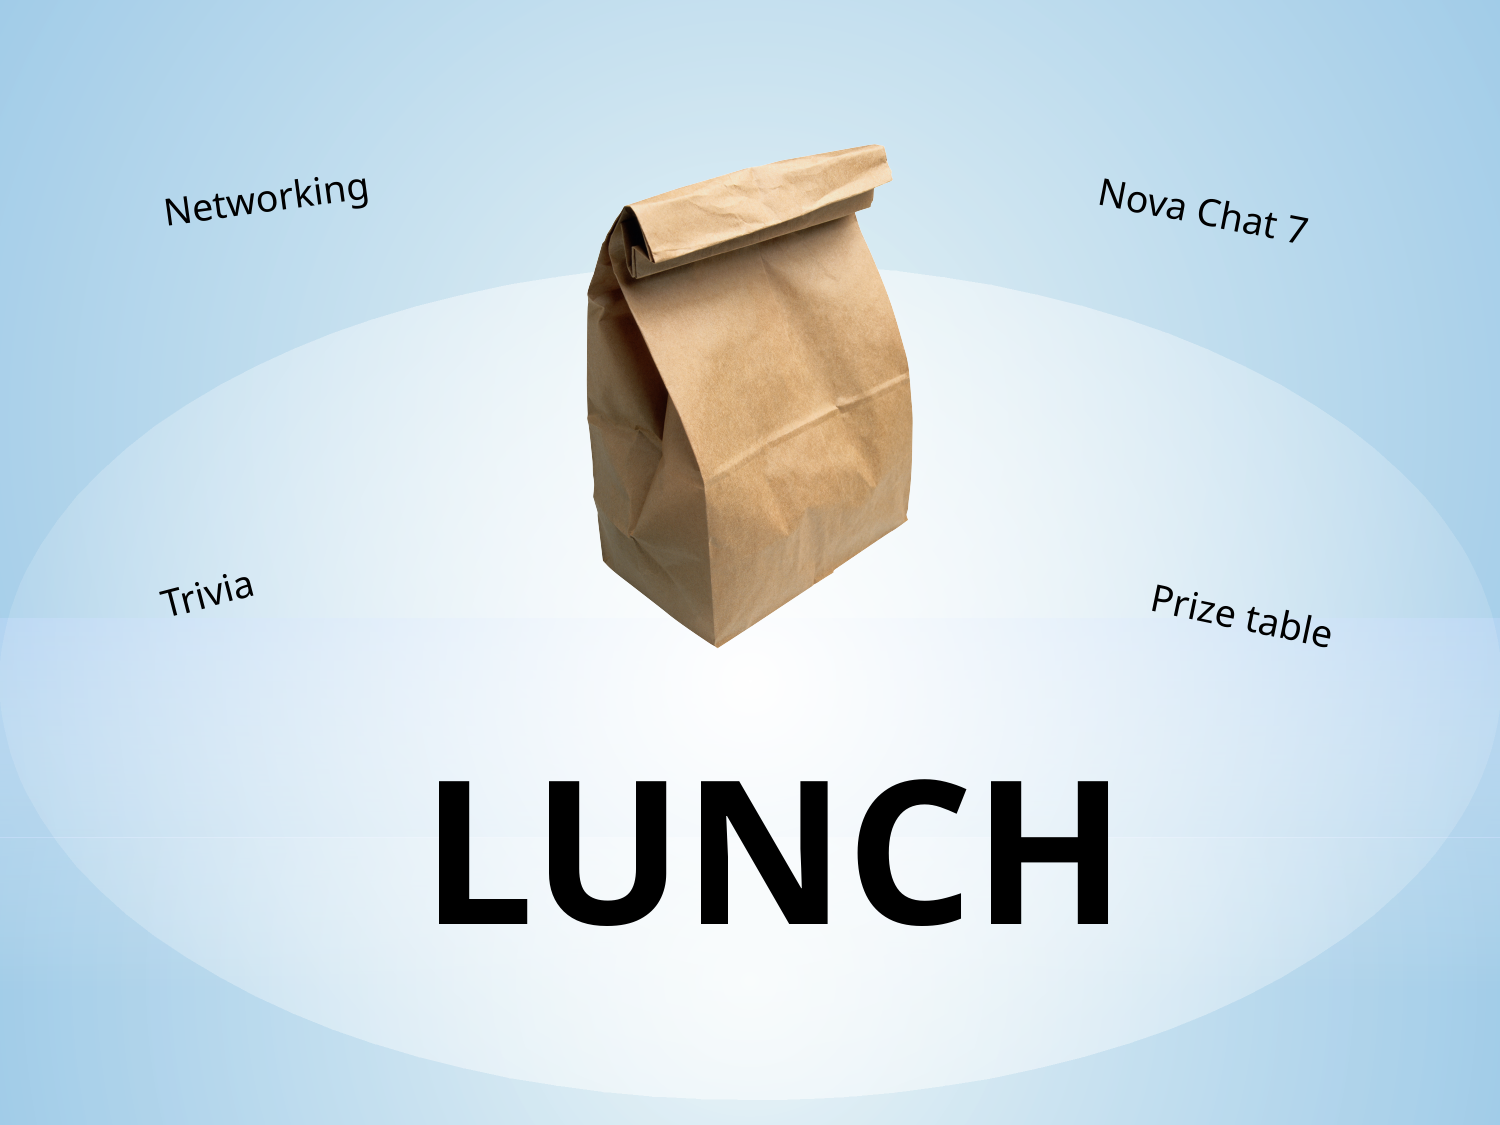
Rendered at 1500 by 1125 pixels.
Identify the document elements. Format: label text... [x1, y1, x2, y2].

picture [580, 139, 918, 653]
text_box Nova Chat 7 [1078, 157, 1329, 263]
text_box Trivia [139, 547, 275, 637]
title LUNCH [114, 717, 1434, 1074]
text_box Prize table [1131, 563, 1354, 667]
text_box Networking [144, 151, 388, 243]
